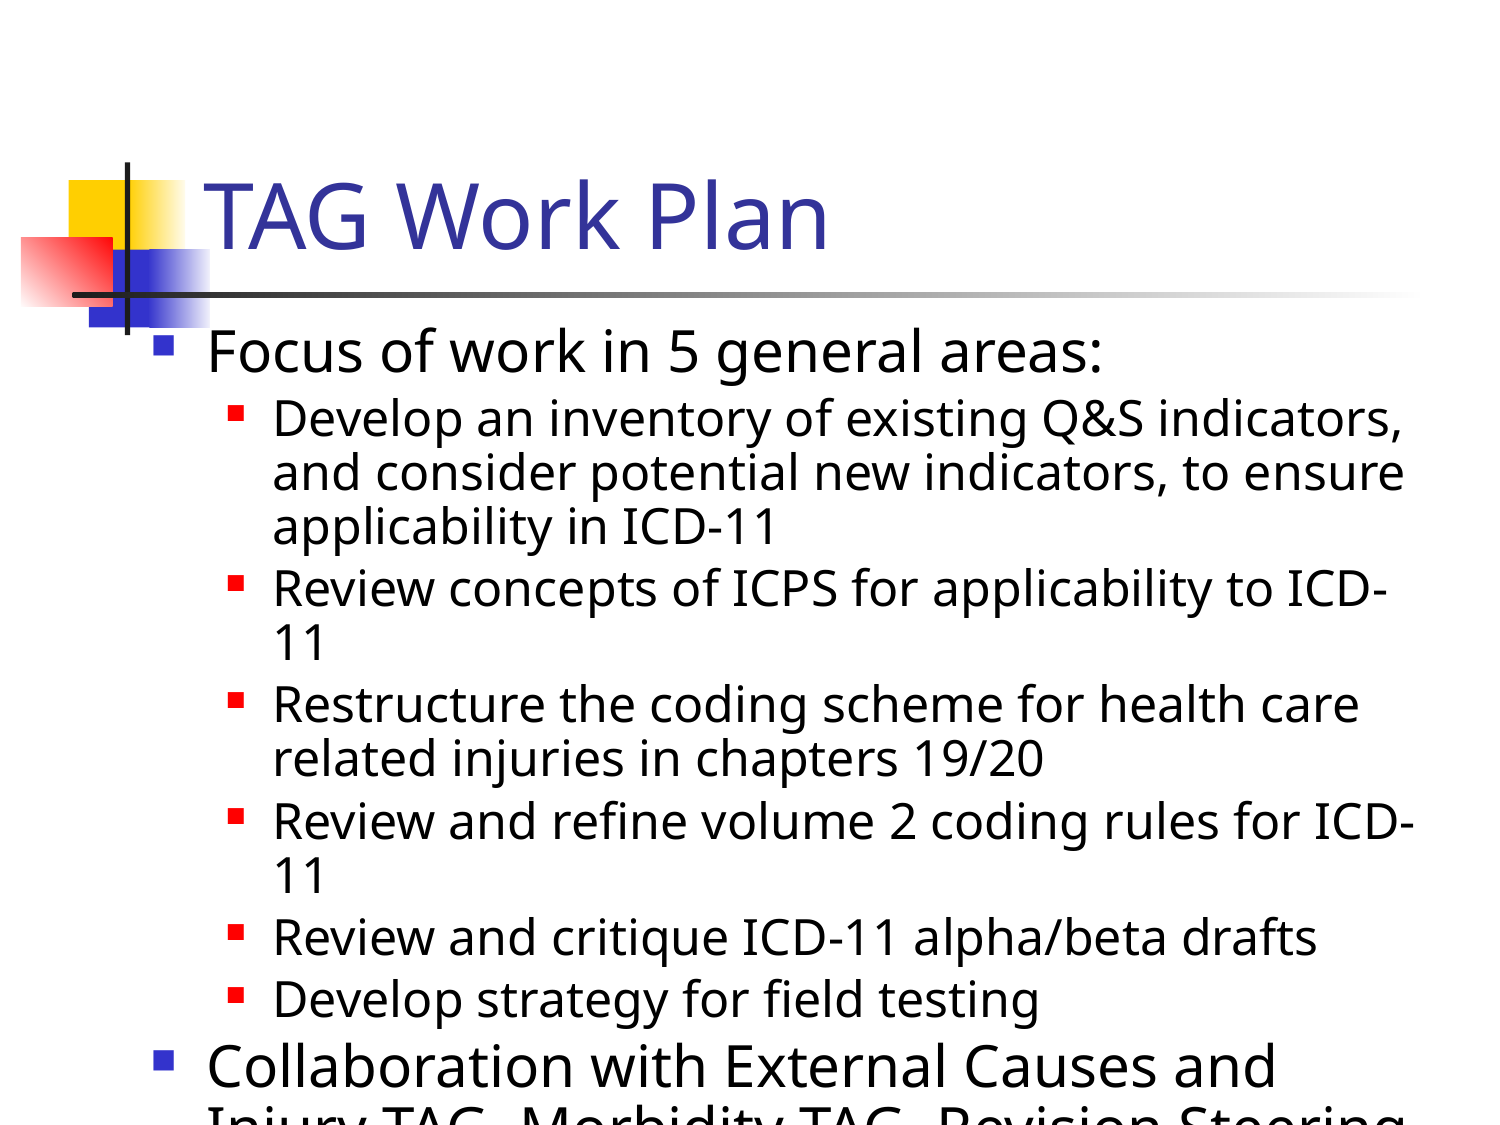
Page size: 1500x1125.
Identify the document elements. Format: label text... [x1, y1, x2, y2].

list Focus of work in 5 general areas: Develop an inventory of existing Q&S indicators, and consider potential new indicators, to ensure applicability in ICD-11 Review concepts of ICPS for applicability to ICD-11 Restructure the coding scheme for health care related injuries in chapters 19/20 Review and refine volume 2 coding rules for ICD-11 Review and critique ICD-11 alpha/beta drafts Develop strategy for field testing Collaboration with External Causes and Injury TAG, Morbidity TAG, Revision Steering Group [135, 314, 1434, 983]
title TAG Work Plan [188, 35, 1468, 275]
